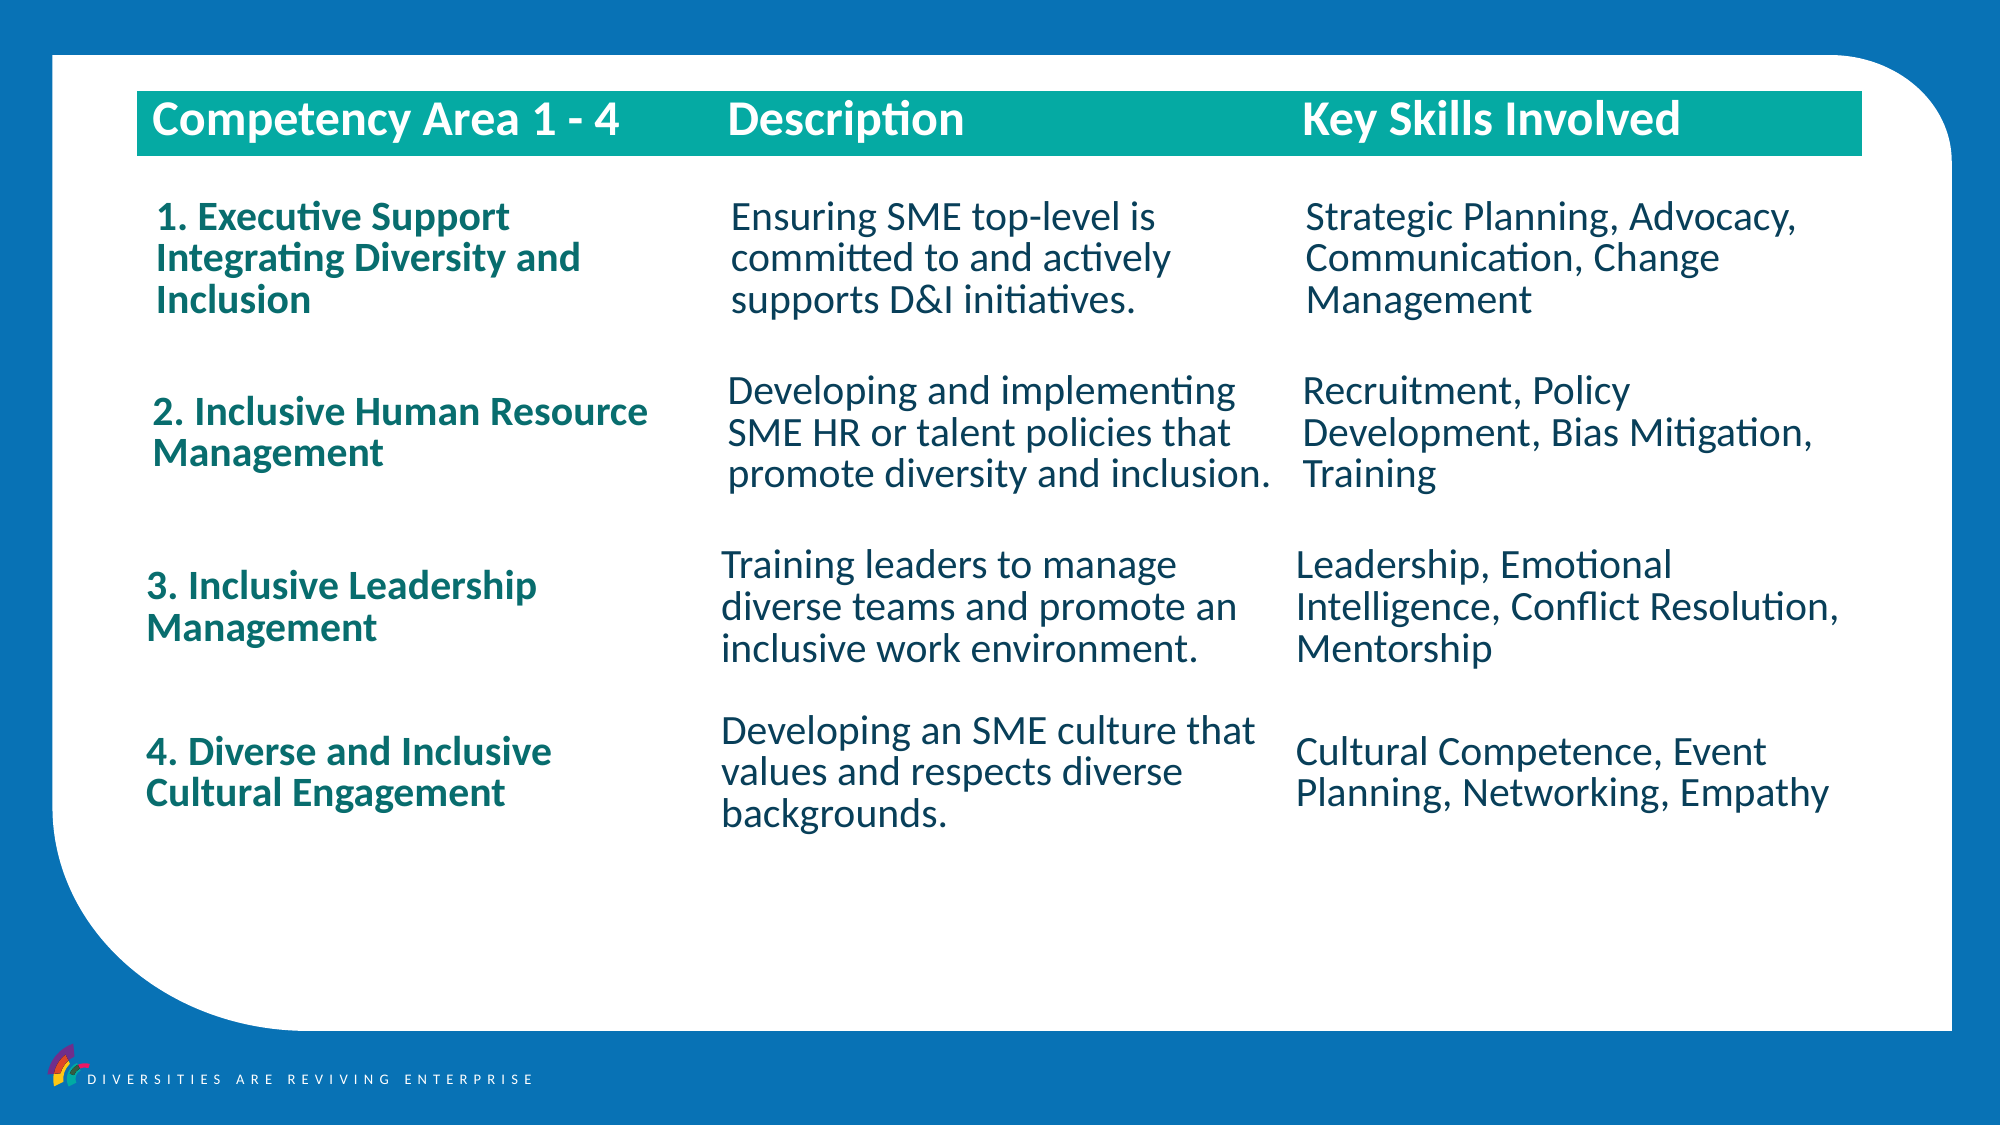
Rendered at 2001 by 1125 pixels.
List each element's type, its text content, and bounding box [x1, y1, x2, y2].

table_header Training leaders to manage diverse teams and promote an inclusive work environment. [706, 540, 1281, 680]
table_header 2. Inclusive Human Resource Management [137, 366, 712, 506]
table_header Developing and implementing SME HR or talent policies that promote diversity and inclusion. [712, 366, 1287, 506]
table_header Strategic Planning, Advocacy, Communication, Change Management [1291, 191, 1866, 332]
table_header Cultural Competence, Event Planning, Networking, Empathy [1281, 705, 1856, 846]
table_header Description [712, 91, 1287, 156]
table_header Developing an SME culture that values and respects diverse backgrounds. [706, 705, 1281, 846]
table_header Key Skills Involved [1287, 91, 1862, 156]
table_header 3. Inclusive Leadership Management [131, 540, 706, 680]
table_header Recruitment, Policy Development, Bias Mitigation, Training [1287, 366, 1862, 506]
table_header 1. Executive Support Integrating Diversity and Inclusion [141, 191, 716, 332]
table_header Leadership, Emotional Intelligence, Conflict Resolution, Mentorship [1281, 540, 1856, 680]
table_header Ensuring SME top-level is committed to and actively supports D&I initiatives. [716, 191, 1291, 332]
table_header 4. Diverse and Inclusive Cultural Engagement [131, 705, 706, 846]
table_header Competency Area 1 - 4 [137, 91, 712, 156]
